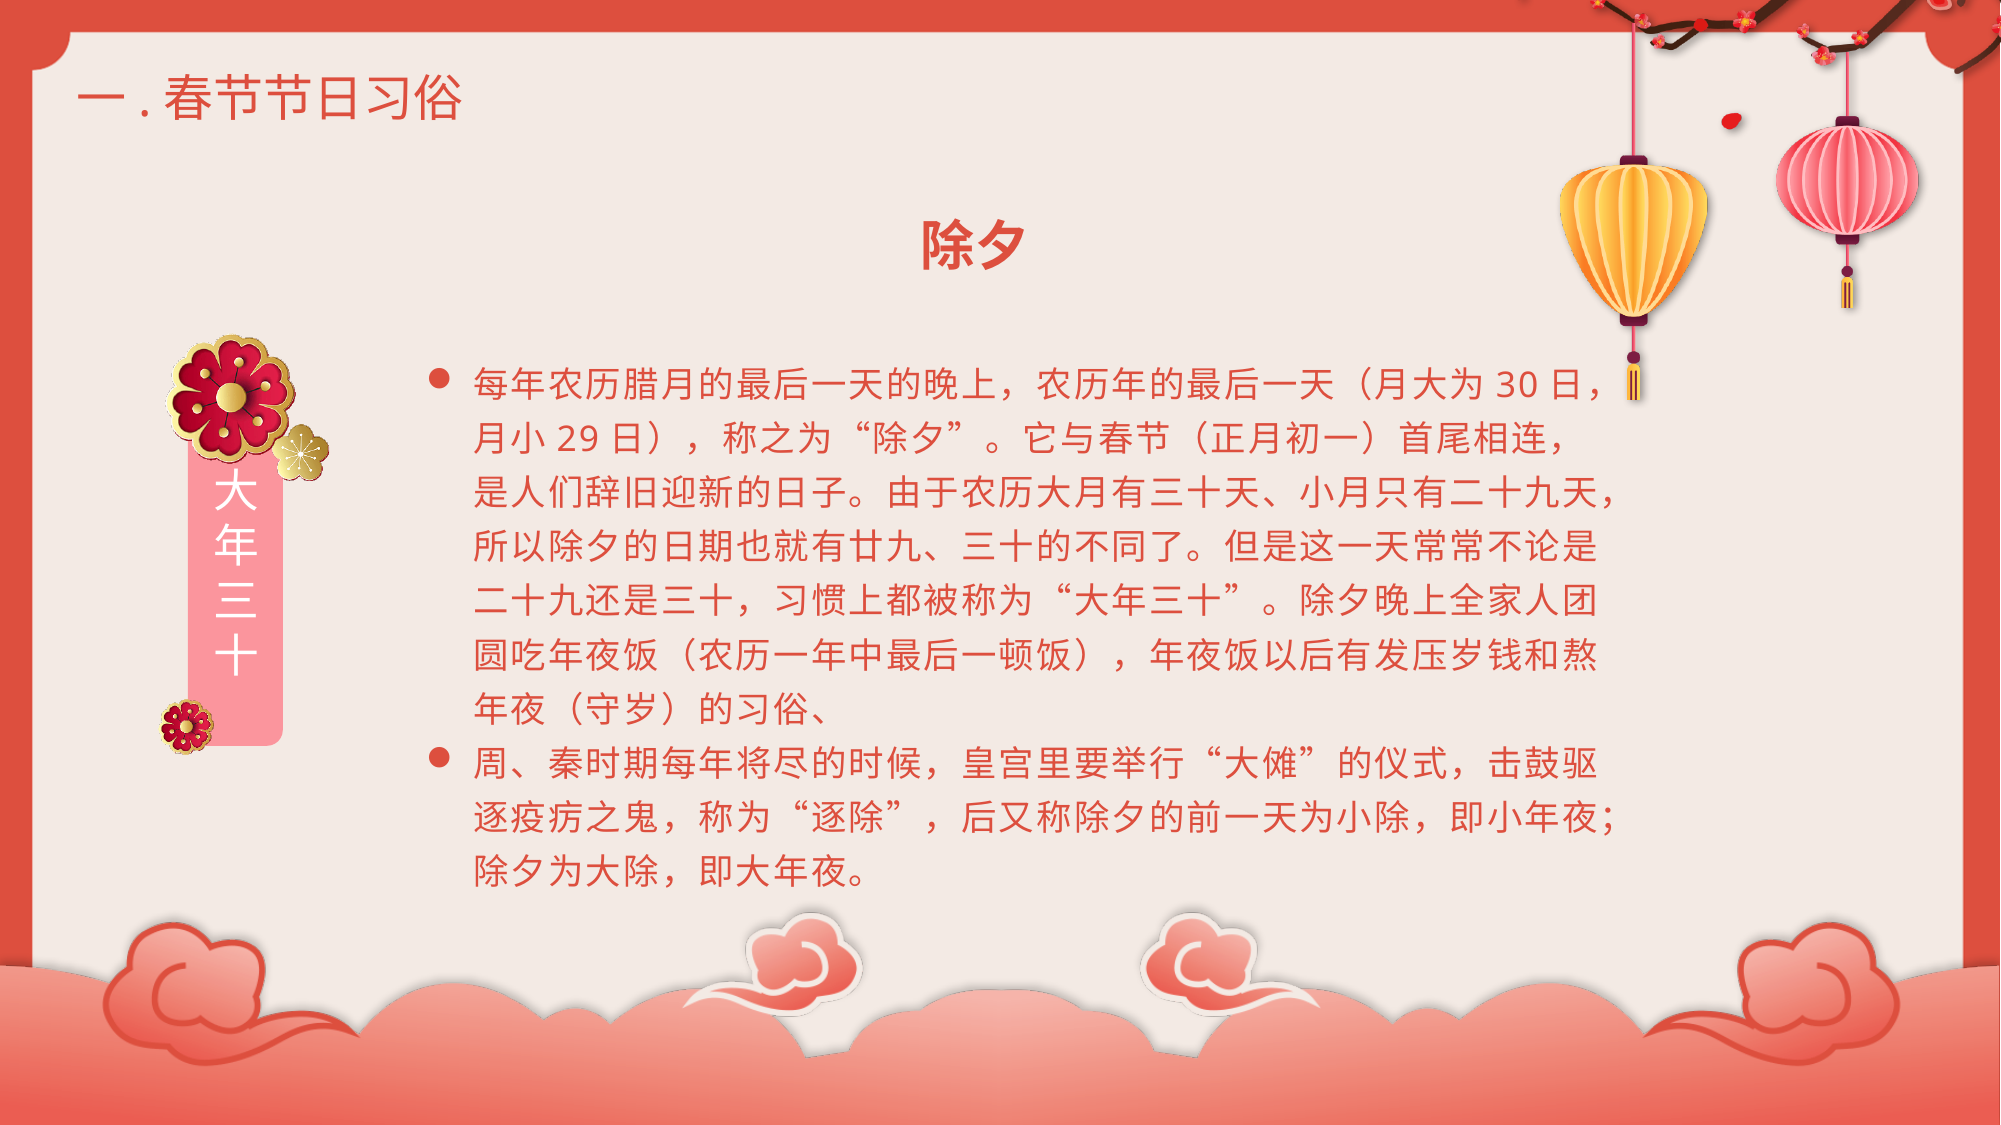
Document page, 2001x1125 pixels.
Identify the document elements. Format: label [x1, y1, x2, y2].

picture [0, 0, 2001, 1125]
text_box [187, 511, 283, 746]
